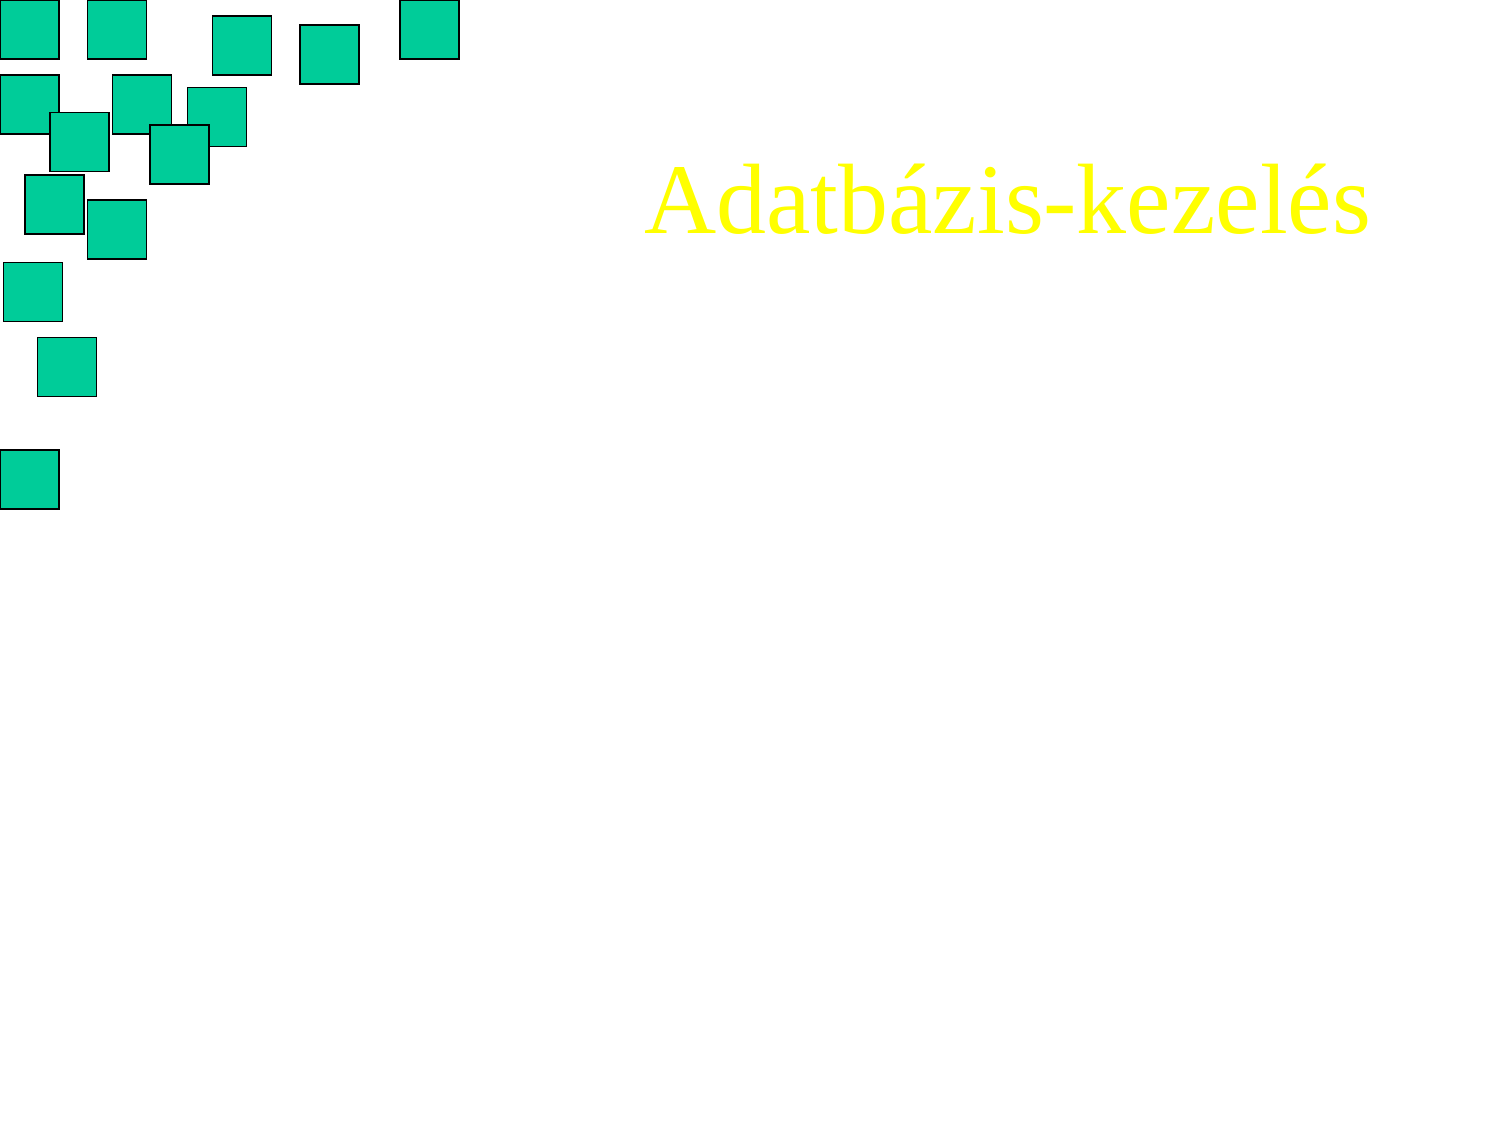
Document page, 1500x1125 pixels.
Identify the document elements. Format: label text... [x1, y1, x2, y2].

title Adatbázis-kezelés [112, 99, 1388, 288]
